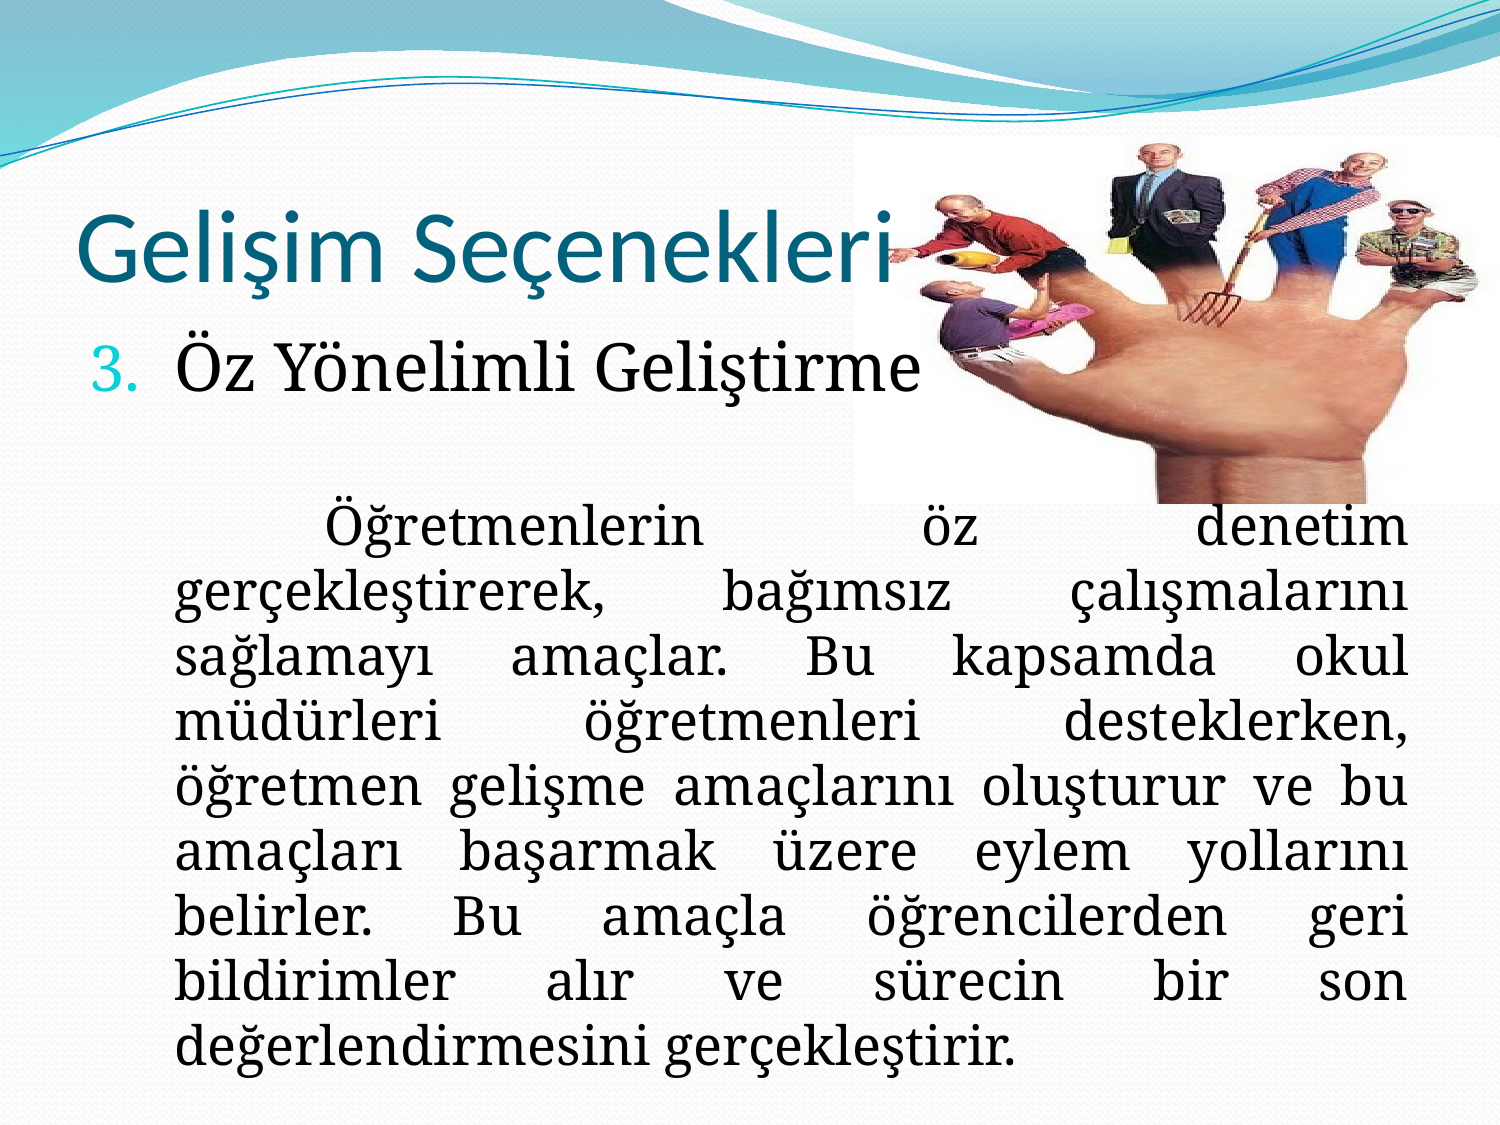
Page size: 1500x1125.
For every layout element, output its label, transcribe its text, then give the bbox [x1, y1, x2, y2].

title Gelişim Seçenekleri [75, 115, 1425, 303]
list Öz Yönelimli Geliştirme Öğretmenlerin öz denetim gerçekleştirerek, bağımsız çalışmalarını sağlamayı amaçlar. Bu kapsamda okul müdürleri öğretmenleri desteklerken, öğretmen gelişme amaçlarını oluşturur ve bu amaçları başarmak üzere eylem yollarını belirler. Bu amaçla öğrencilerden geri bildirimler alır ve sürecin bir son değerlendirmesini gerçekleştirir. [75, 317, 1425, 1038]
picture [854, 136, 1500, 504]
